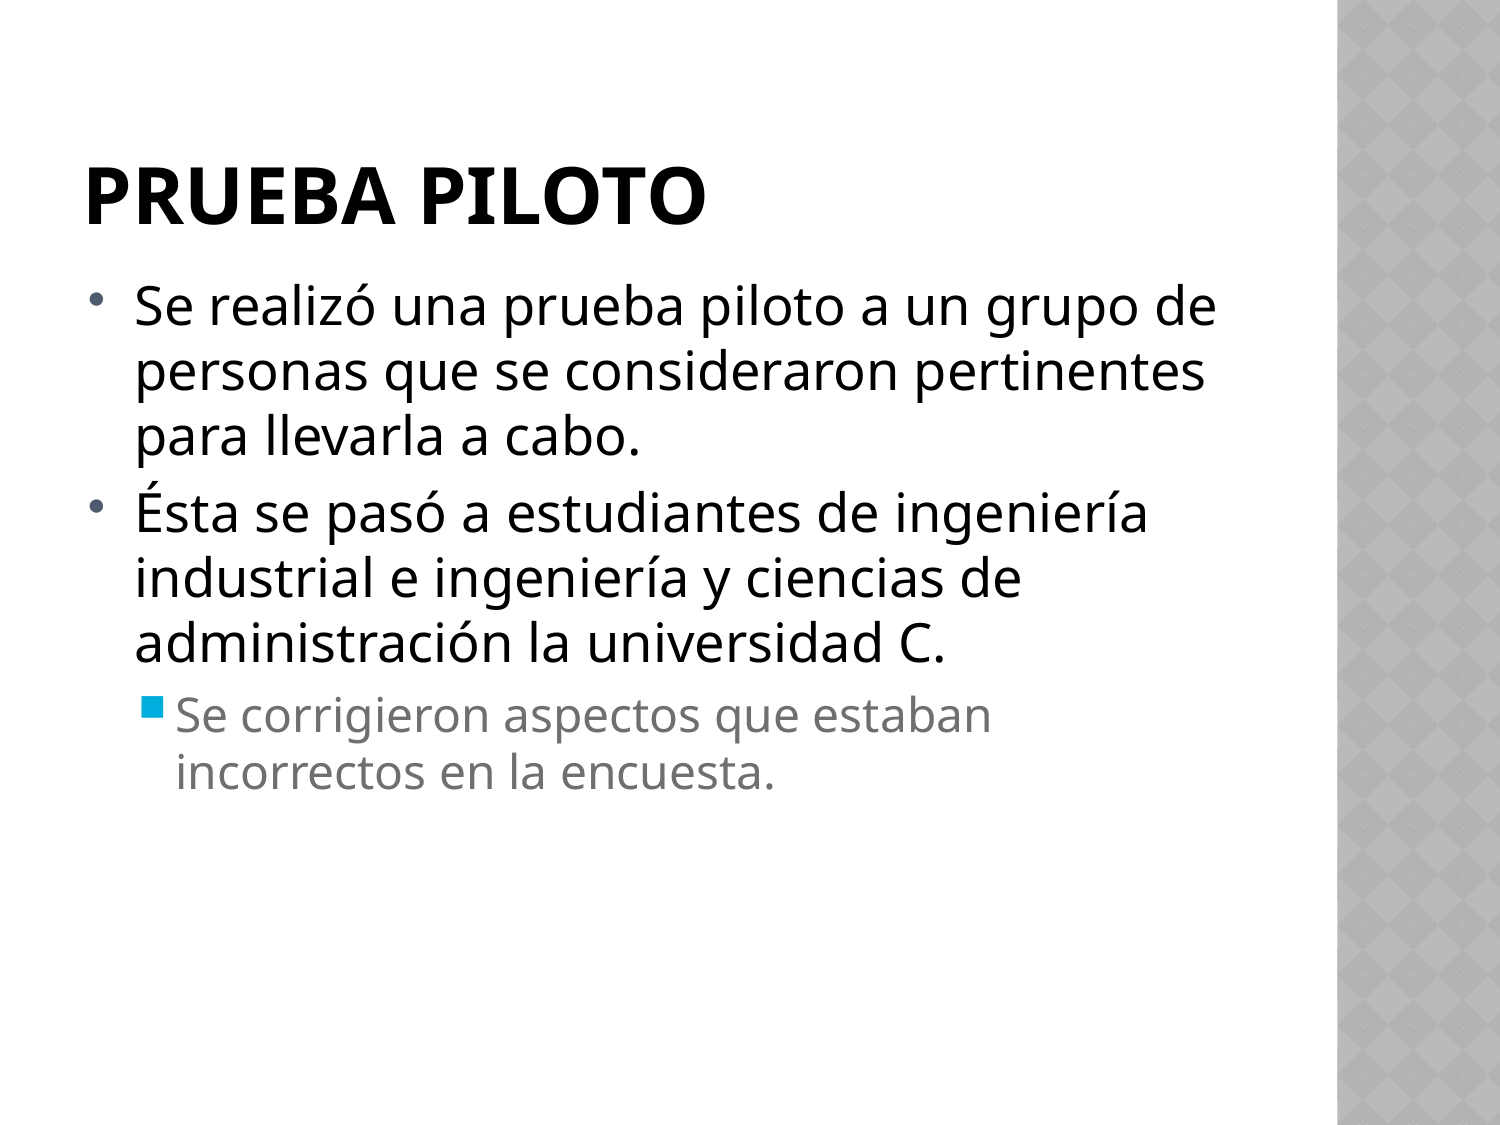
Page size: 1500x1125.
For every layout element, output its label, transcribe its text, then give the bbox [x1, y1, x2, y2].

list Se realizó una prueba piloto a un grupo de personas que se consideraron pertinentes para llevarla a cabo. Ésta se pasó a estudiantes de ingeniería industrial e ingeniería y ciencias de administración la universidad C. Se corrigieron aspectos que estaban incorrectos en la encuesta. [75, 264, 1263, 1059]
title Prueba piloto [75, 52, 1263, 240]
